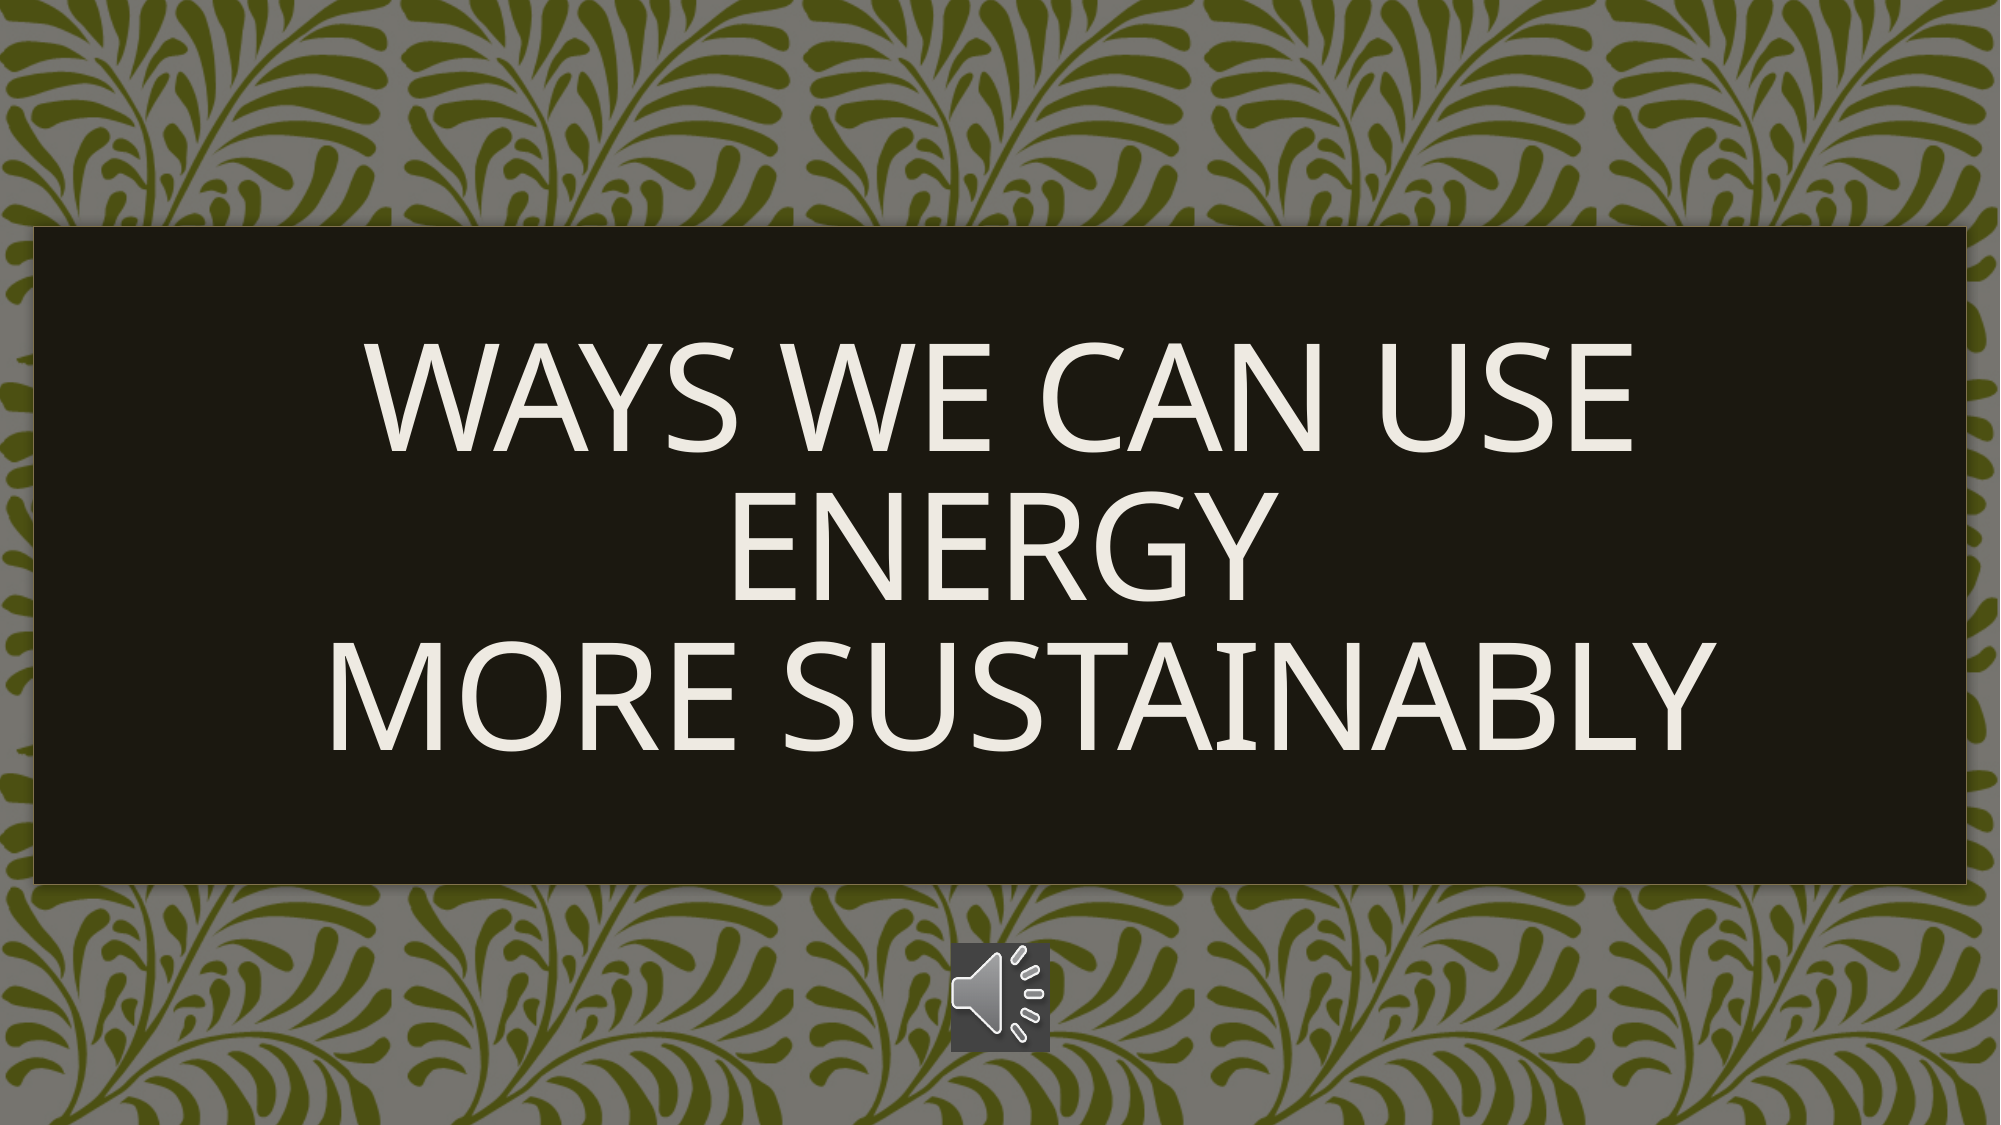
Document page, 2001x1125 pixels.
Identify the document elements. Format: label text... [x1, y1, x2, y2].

picture [950, 941, 1051, 1053]
title Ways WE Can USE Energy more sustainably [256, 343, 1745, 769]
